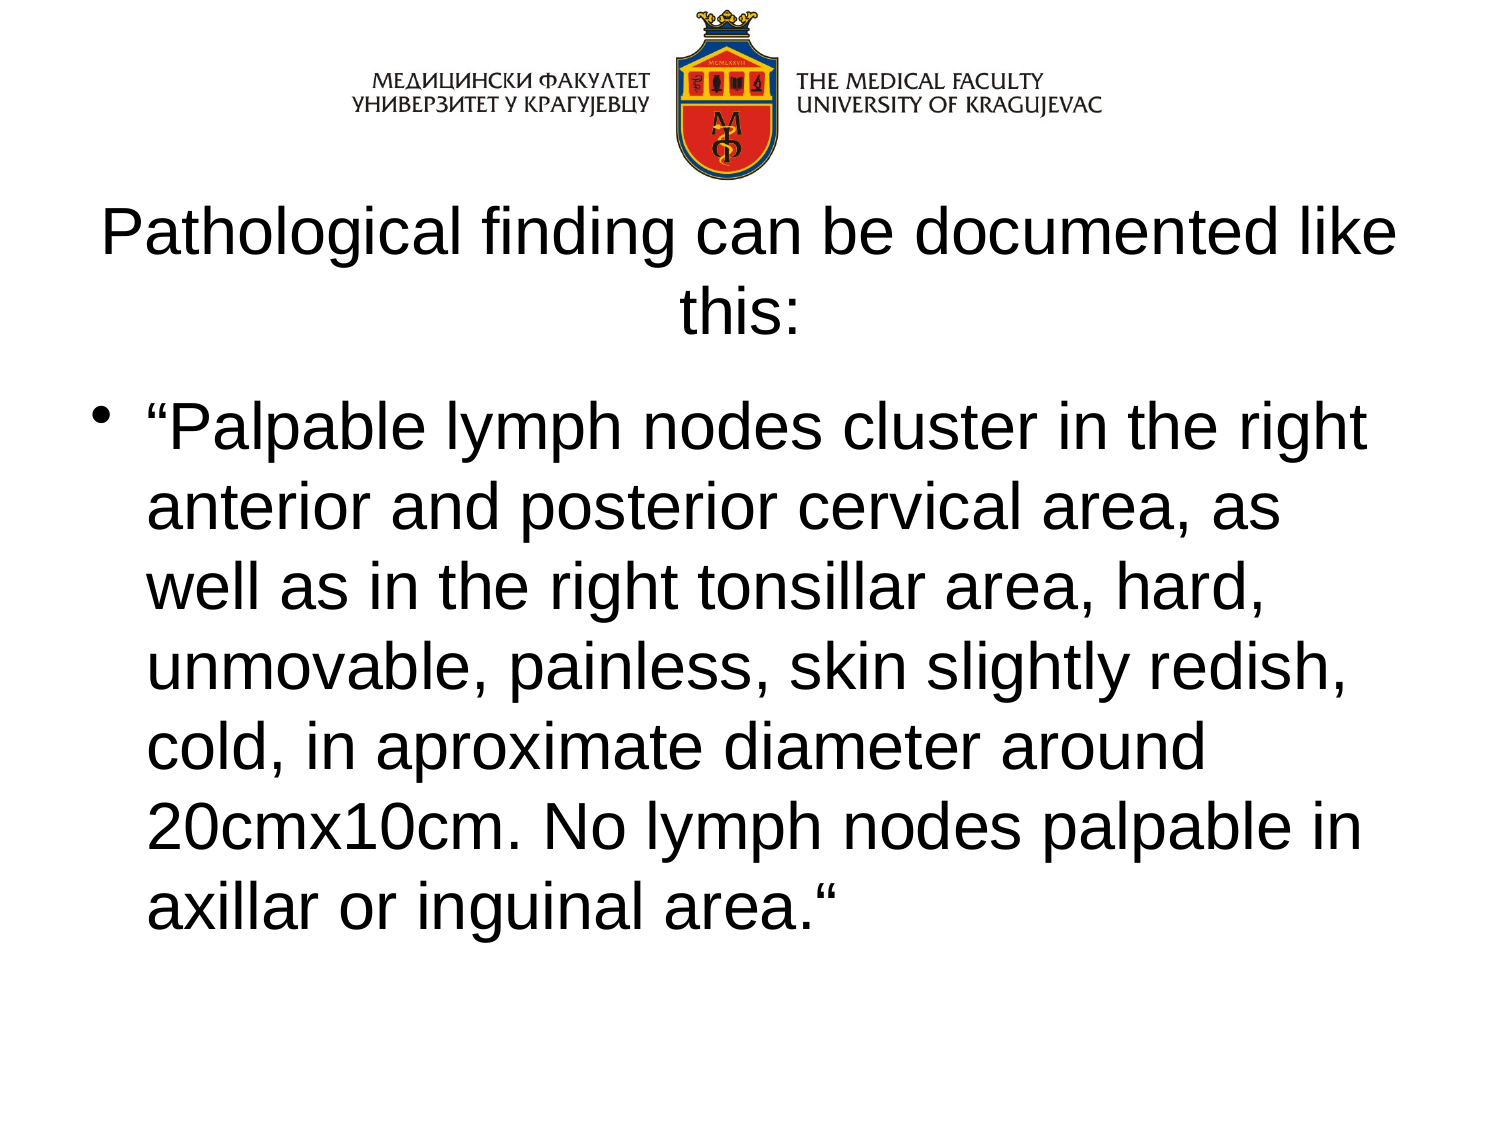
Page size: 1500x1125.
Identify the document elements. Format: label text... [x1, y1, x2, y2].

title Pathological finding can be documented like this: [74, 173, 1426, 362]
list “Palpable lymph nodes cluster in the right anterior and posterior cervical area, as well as in the right tonsillar area, hard, unmovable, painless, skin slightly redish, cold, in aproximate diameter around 20cmx10cm. No lymph nodes palpable in axillar or inguinal area.“ [74, 374, 1426, 1118]
picture [328, 0, 1125, 173]
